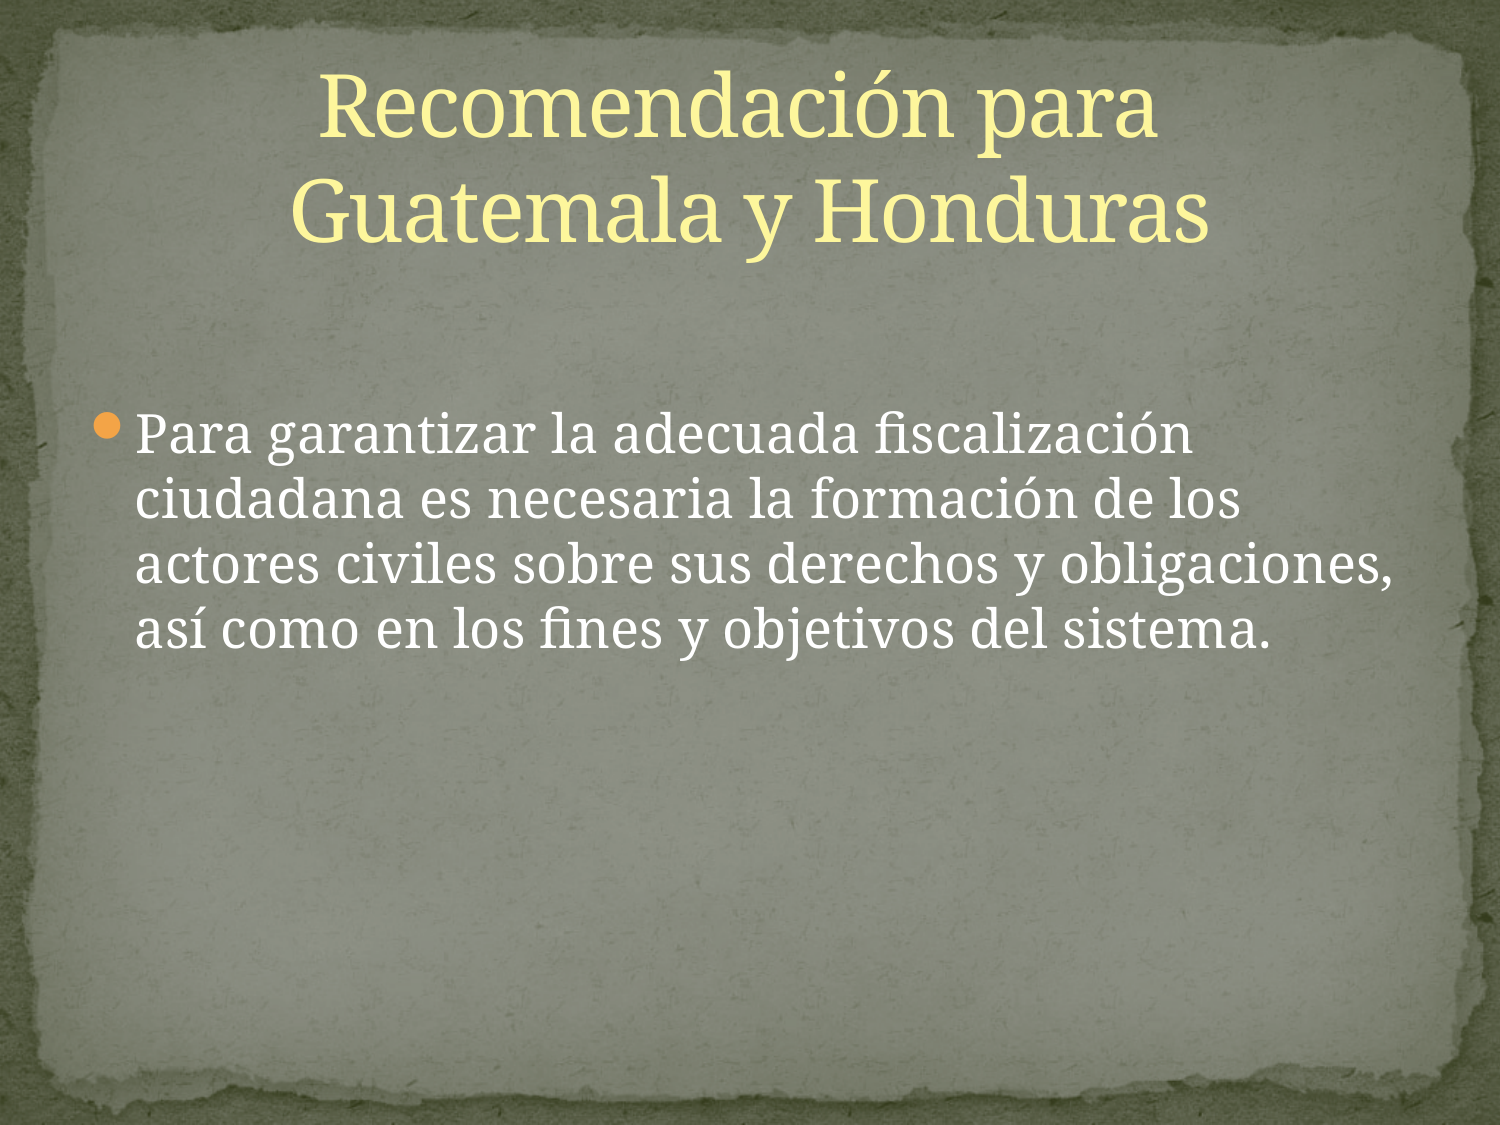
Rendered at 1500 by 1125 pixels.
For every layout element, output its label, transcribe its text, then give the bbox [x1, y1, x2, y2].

title Recomendación para Guatemala y Honduras [74, 24, 1425, 268]
list Para garantizar la adecuada fiscalización ciudadana es necesaria la formación de los actores civiles sobre sus derechos y obligaciones, así como en los fines y objetivos del sistema. [75, 314, 1425, 1000]
